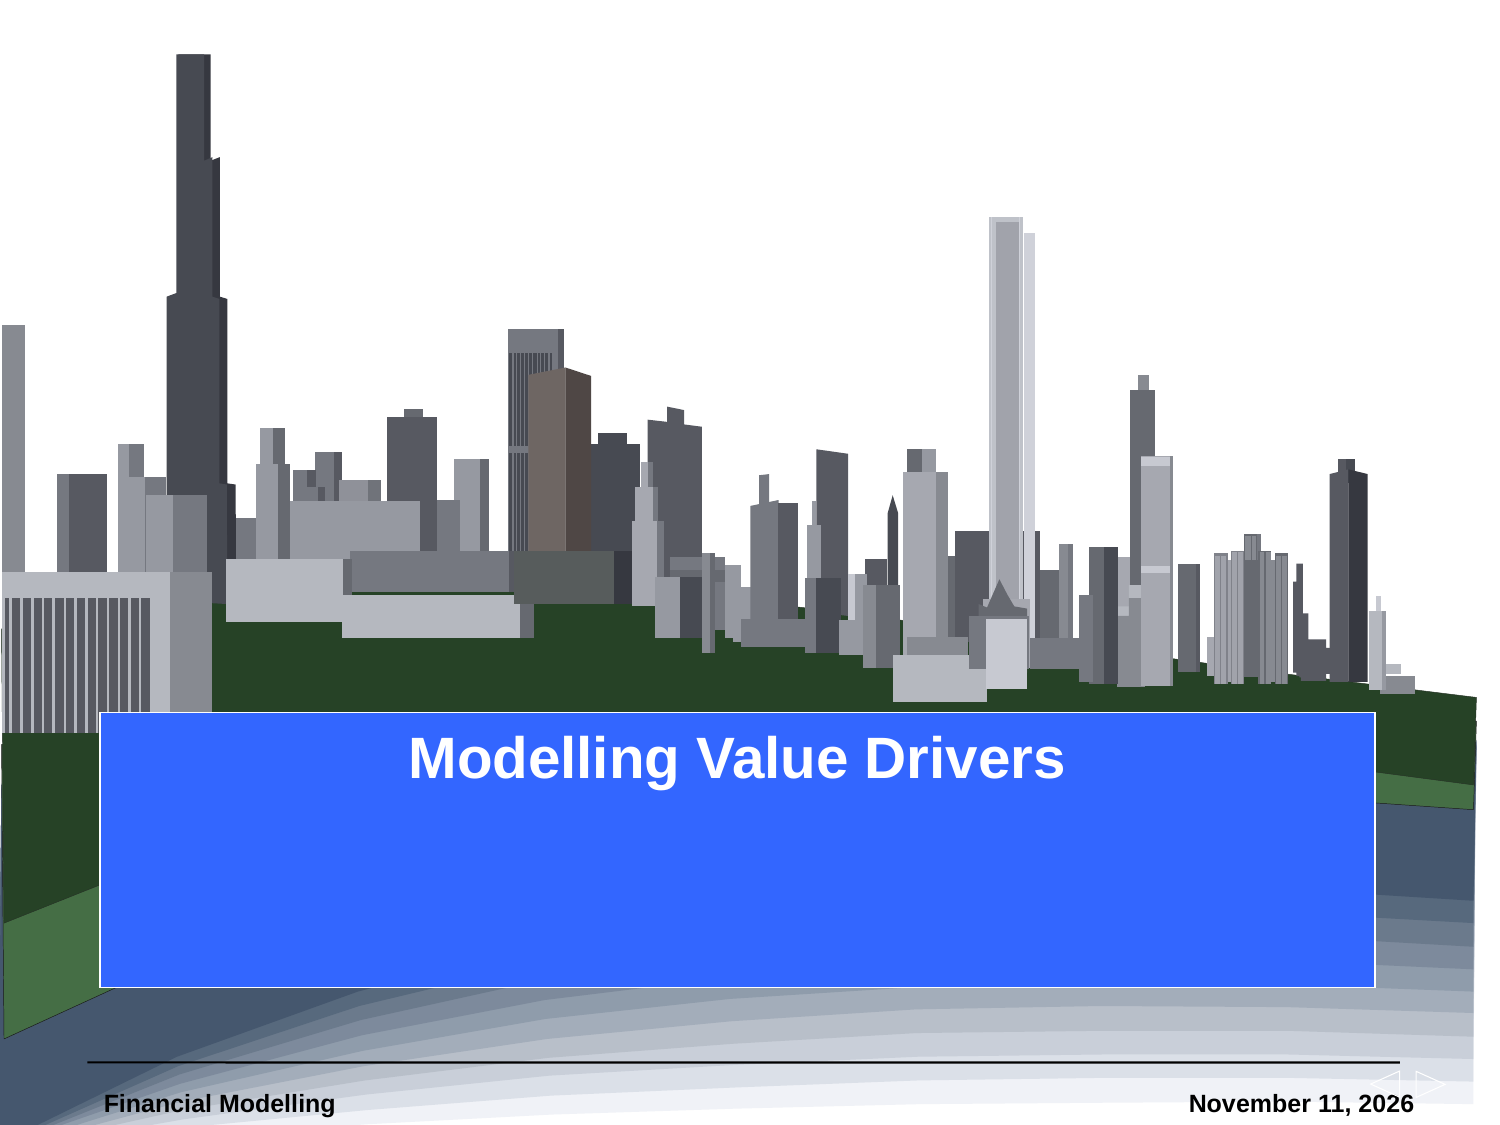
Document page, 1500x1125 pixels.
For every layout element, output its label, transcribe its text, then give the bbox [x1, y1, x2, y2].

title Modelling Value Drivers [99, 712, 1376, 988]
